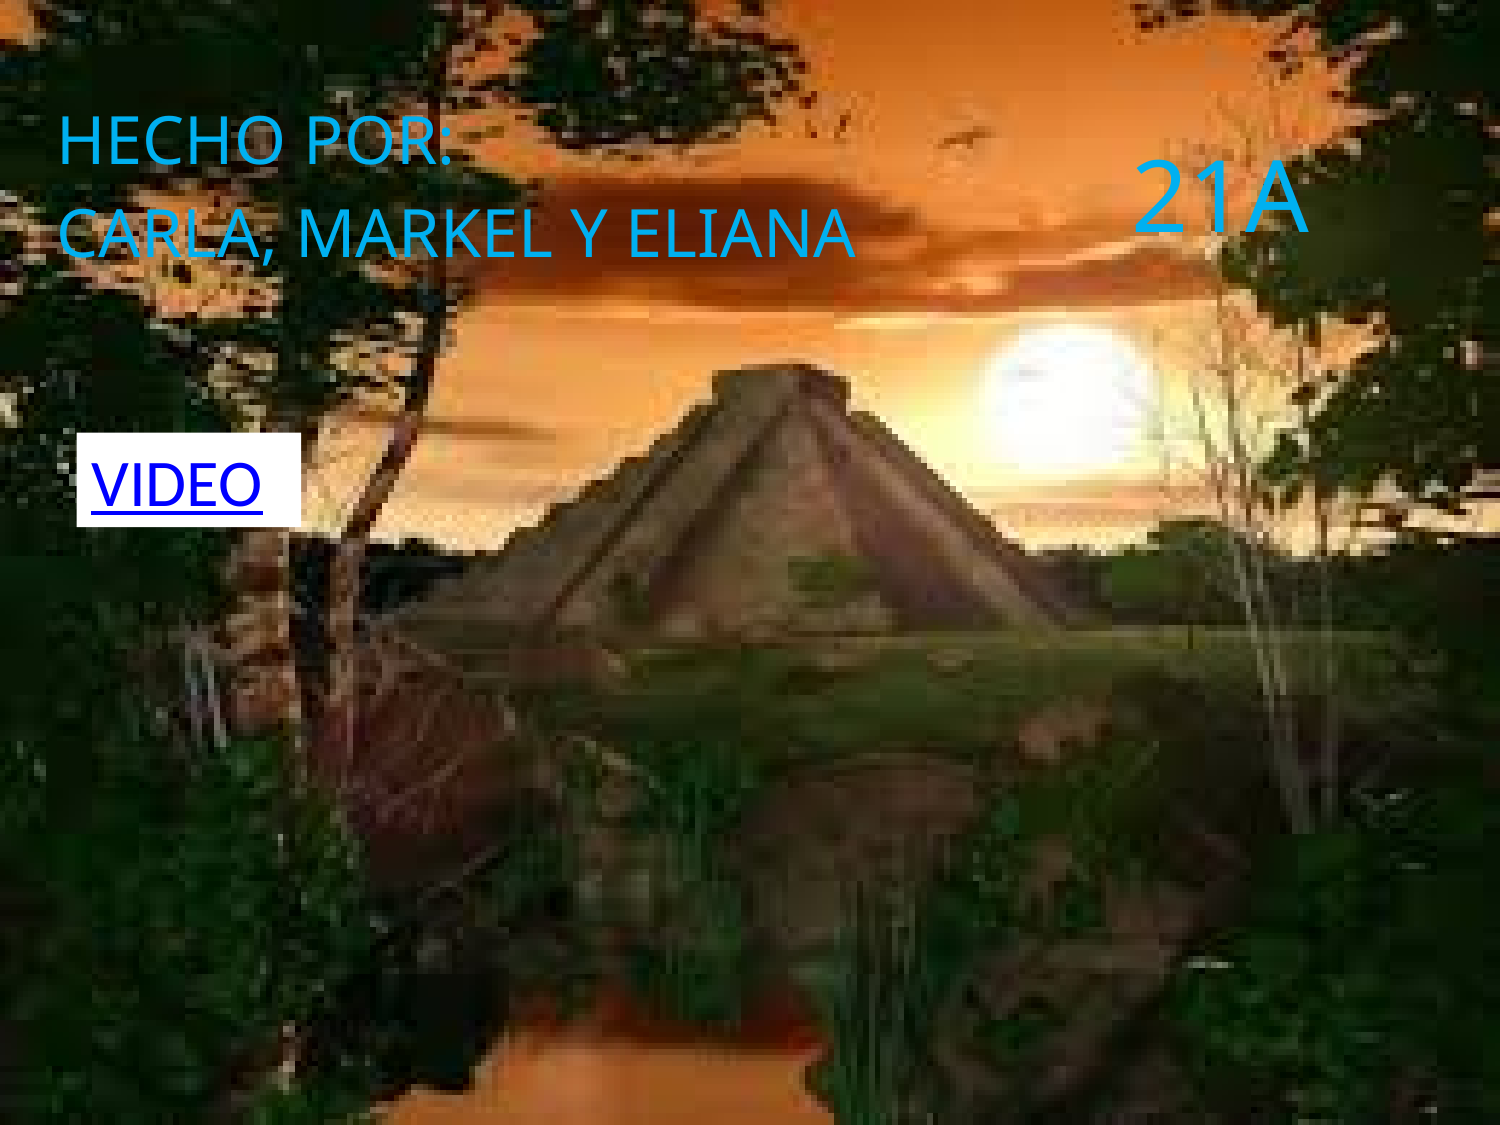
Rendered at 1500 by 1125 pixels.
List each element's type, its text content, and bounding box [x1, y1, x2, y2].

text_box VIDEO [76, 432, 302, 528]
picture [0, 0, 1500, 1125]
list HECHO POR: CARLA, MARKEL Y ELIANA [41, 90, 1392, 833]
text_box 21A [1116, 125, 1388, 260]
